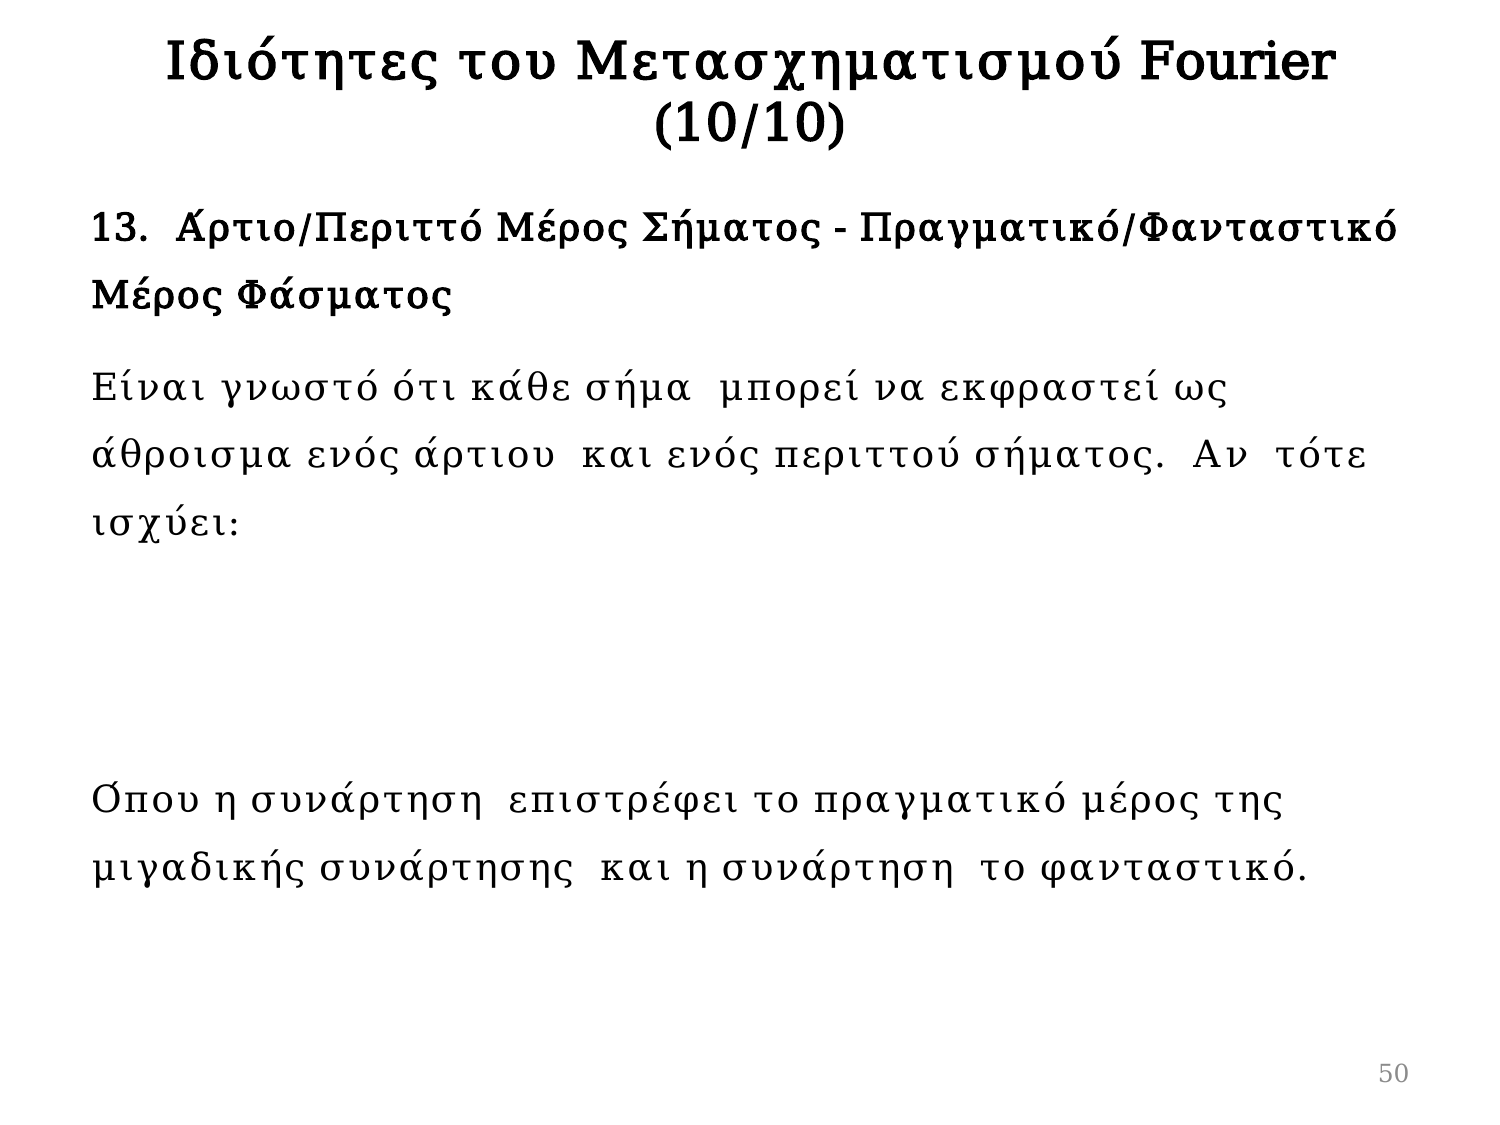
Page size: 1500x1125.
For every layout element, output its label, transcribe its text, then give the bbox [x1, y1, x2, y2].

title Ιδιότητες του Μετασχηματισμού Fourier (10/10) [75, 19, 1425, 159]
slide_number 50 [1222, 1042, 1425, 1103]
